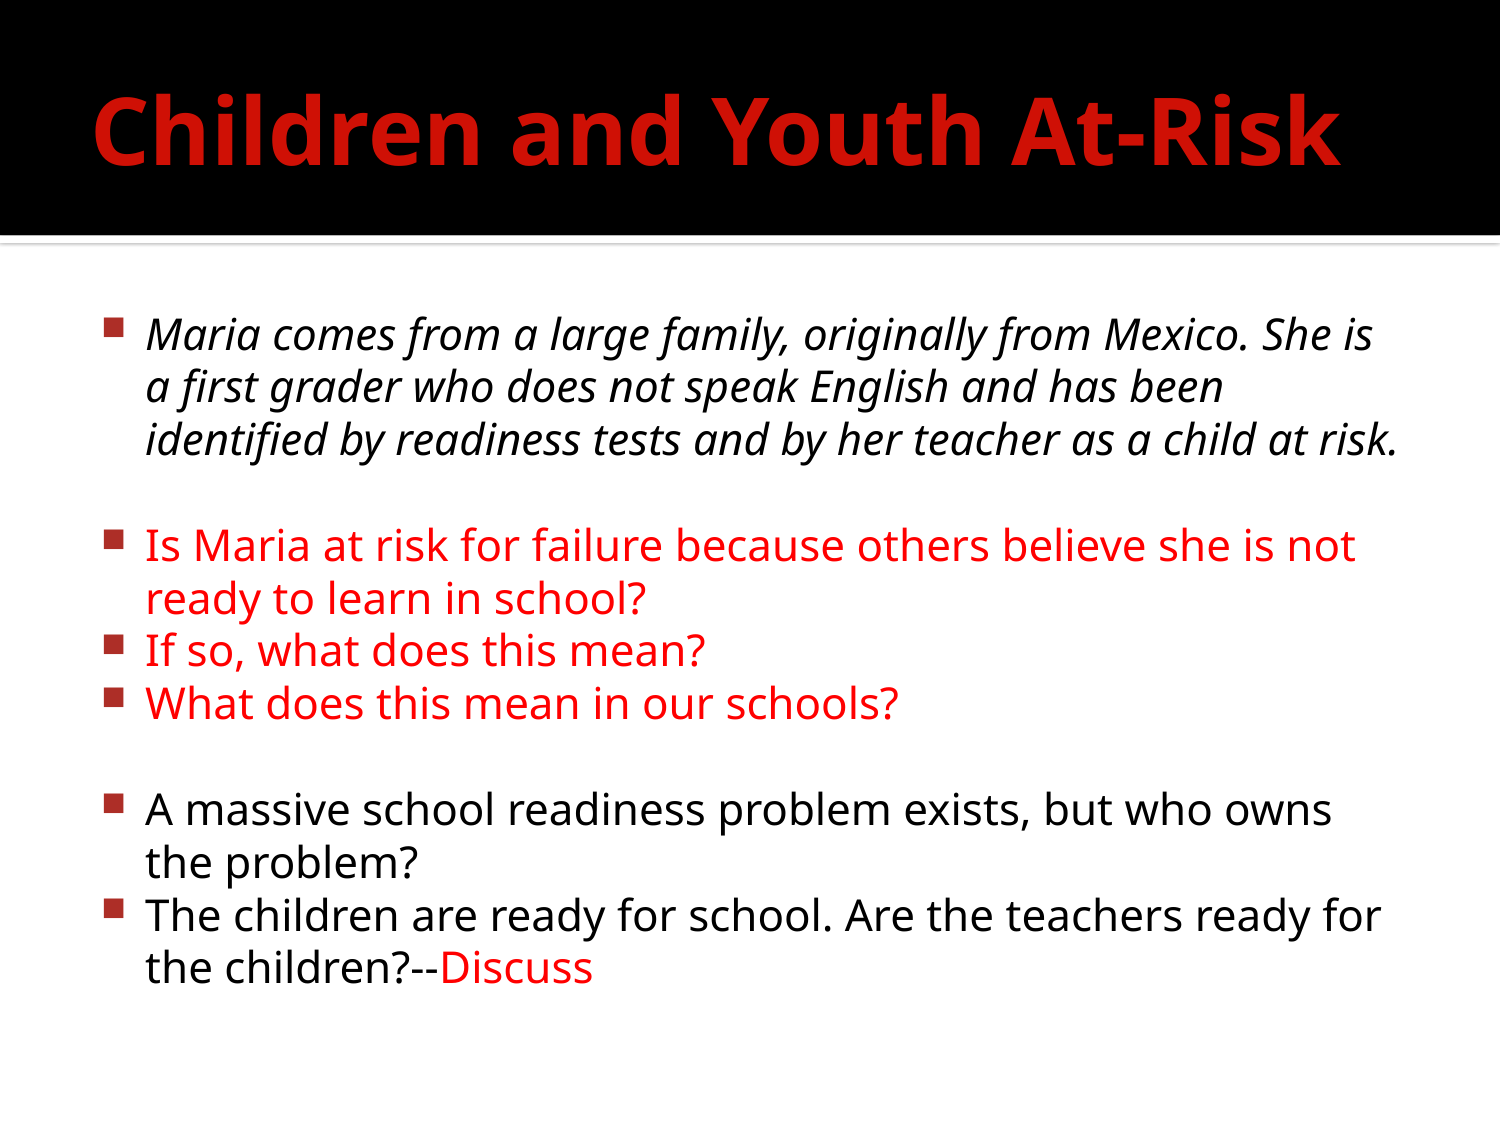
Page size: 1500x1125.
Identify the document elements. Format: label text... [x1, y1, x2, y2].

title Children and Youth At-Risk [75, 25, 1425, 231]
list Maria comes from a large family, originally from Mexico. She is a first grader who does not speak English and has been identified by readiness tests and by her teacher as a child at risk. Is Maria at risk for failure because others believe she is not ready to learn in school? If so, what does this mean? What does this mean in our schools? A massive school readiness problem exists, but who owns the problem? The children are ready for school. Are the teachers ready for the children?--Discuss [75, 291, 1425, 1050]
